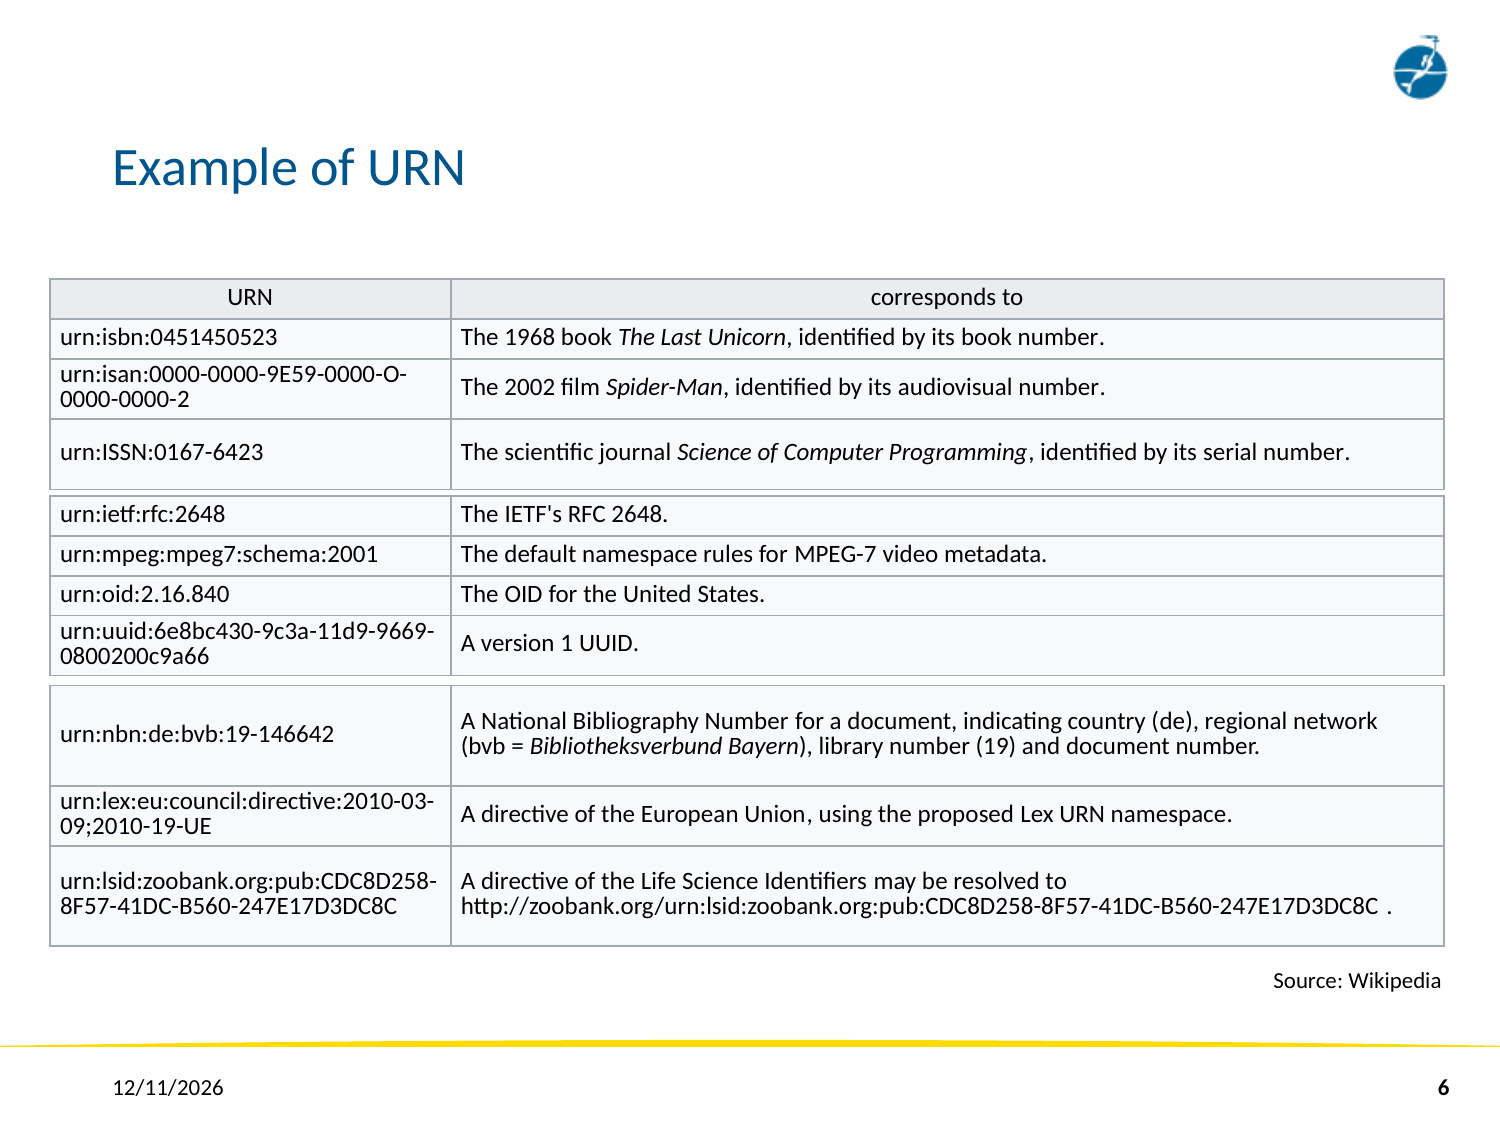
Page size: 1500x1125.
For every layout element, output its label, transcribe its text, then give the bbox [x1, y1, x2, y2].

table_cell The OID for the United States. [452, 577, 1443, 615]
slide_number 6 [1387, 1046, 1500, 1125]
table_cell urn:ISSN:0167-6423 [51, 420, 450, 489]
table_cell urn:lex:eu:council:directive:2010-03-09;2010-19-UE [51, 787, 450, 845]
table_cell A directive of the Life Science Identifiers may be resolved to http://zoobank.org/urn:lsid:zoobank.org:pub:CDC8D258-8F57-41DC-B560-247E17D3DC8C . [452, 847, 1443, 945]
table_header A version 1 UUID. [452, 616, 1443, 675]
table_cell urn:mpeg:mpeg7:schema:2001 [51, 537, 450, 575]
table_cell The default namespace rules for MPEG-7 video metadata. [452, 537, 1443, 575]
table_cell The scientific journal Science of Computer Programming, identified by its serial number. [452, 420, 1443, 489]
table_cell urn:oid:2.16.840 [51, 577, 450, 615]
table_cell A directive of the European Union, using the proposed Lex URN namespace. [452, 787, 1443, 845]
title Example of URN [112, 42, 1388, 197]
table_header urn:ietf:rfc:2648 [51, 497, 450, 535]
table_cell urn:isan:0000-0000-9E59-0000-O-0000-0000-2 [51, 360, 450, 418]
table_header URN [51, 280, 450, 318]
table_cell The 2002 film Spider-Man, identified by its audiovisual number. [452, 360, 1443, 418]
table_header A National Bibliography Number for a document, indicating country (de), regional network (bvb = Bibliotheksverbund Bayern), library number (19) and document number. [452, 686, 1443, 785]
table_cell The 1968 book The Last Unicorn, identified by its book number. [452, 320, 1443, 358]
text_box Source: Wikipedia [1258, 958, 1457, 1001]
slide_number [112, 1046, 461, 1125]
table_cell urn:isbn:0451450523 [51, 320, 450, 358]
table_header urn:uuid:6e8bc430-9c3a-11d9-9669-0800200c9a66 [51, 616, 450, 675]
table_header corresponds to [452, 280, 1443, 318]
table_header urn:nbn:de:bvb:19-146642 [51, 686, 450, 785]
table_cell urn:lsid:zoobank.org:pub:CDC8D258-8F57-41DC-B560-247E17D3DC8C [51, 847, 450, 945]
table_header The IETF's RFC 2648. [452, 497, 1443, 535]
